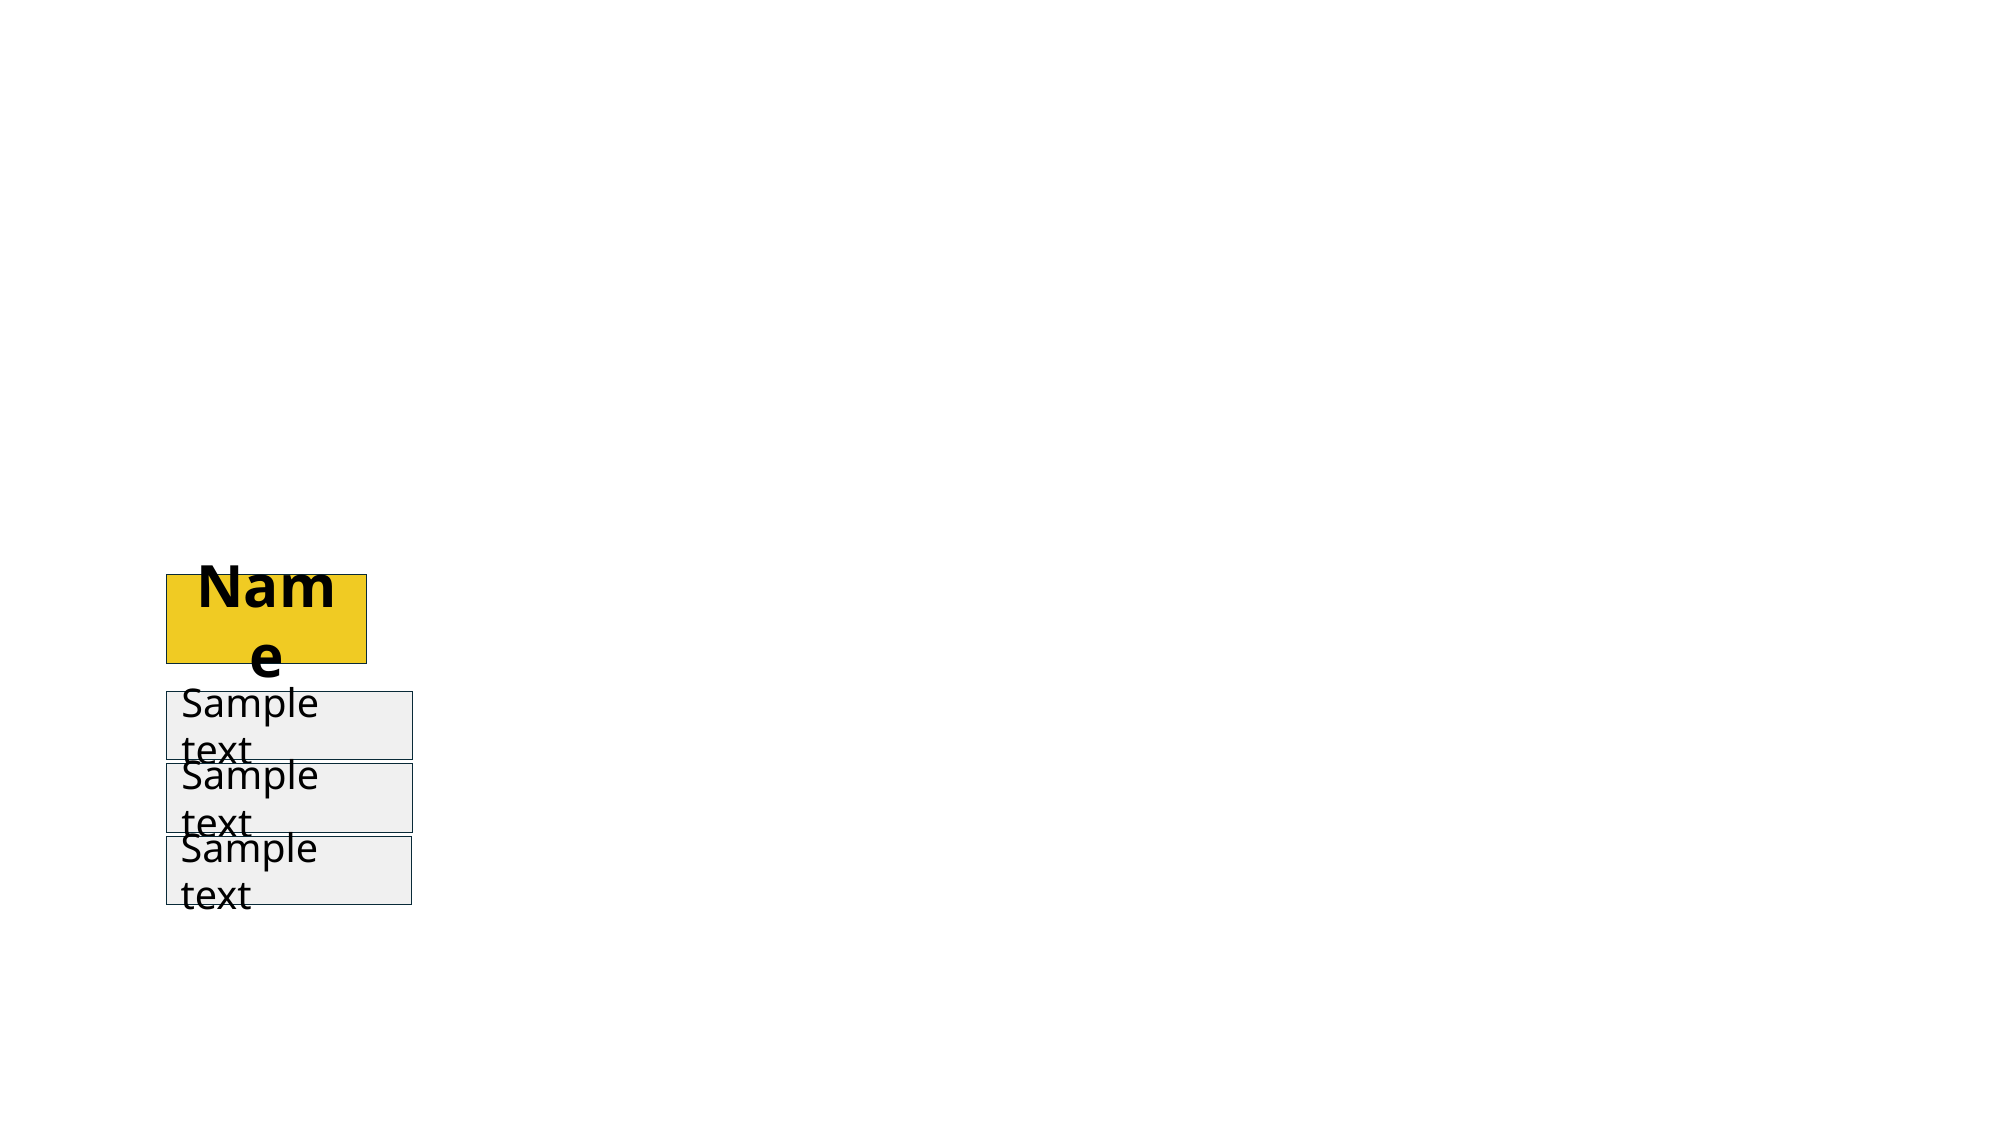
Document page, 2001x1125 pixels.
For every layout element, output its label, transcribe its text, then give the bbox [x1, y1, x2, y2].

text_box Sample text [165, 689, 414, 761]
text_box Sample text [165, 762, 414, 833]
text_box Name [165, 573, 368, 665]
text_box Sample text [164, 835, 413, 906]
